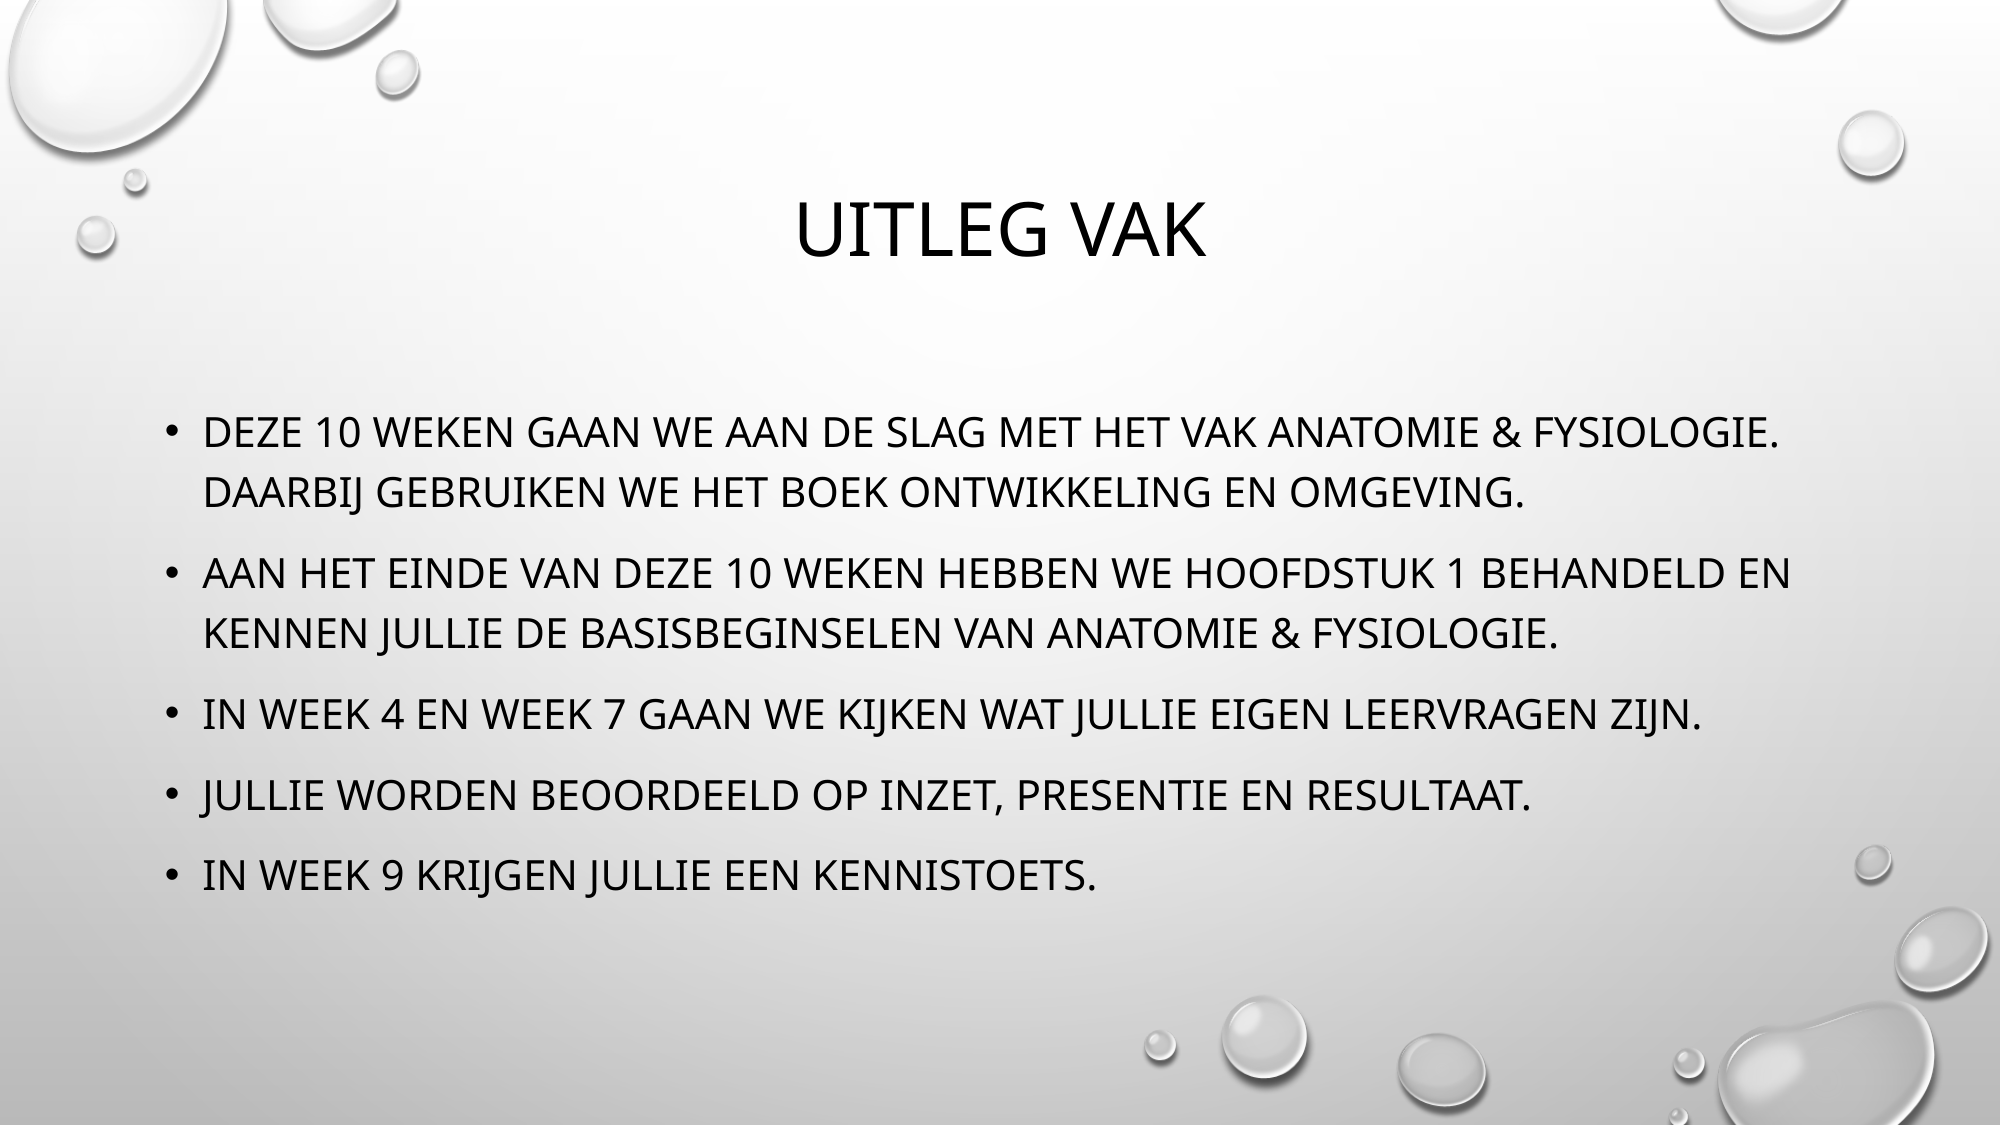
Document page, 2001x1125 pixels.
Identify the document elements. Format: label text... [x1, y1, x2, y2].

picture [0, 0, 2000, 1125]
title Uitleg vak [149, 101, 1851, 364]
list Deze 10 weken gaan we aan de slag met het vak anatomie & fysiologie. daarbij gebruiken we het boek ontwikkeling en omgeving. Aan het einde van deze 10 weken hebben we hoofdstuk 1 behandeld en kennen jullie de basisbeginselen van anatomie & fysiologie. In week 4 en week 7 gaan we kijken wat jullie eigen leervragen zijn. Jullie worden beoordeeld op inzet, presentie en resultaat. In week 9 krijgen jullie een kennistoets. [149, 388, 1850, 950]
